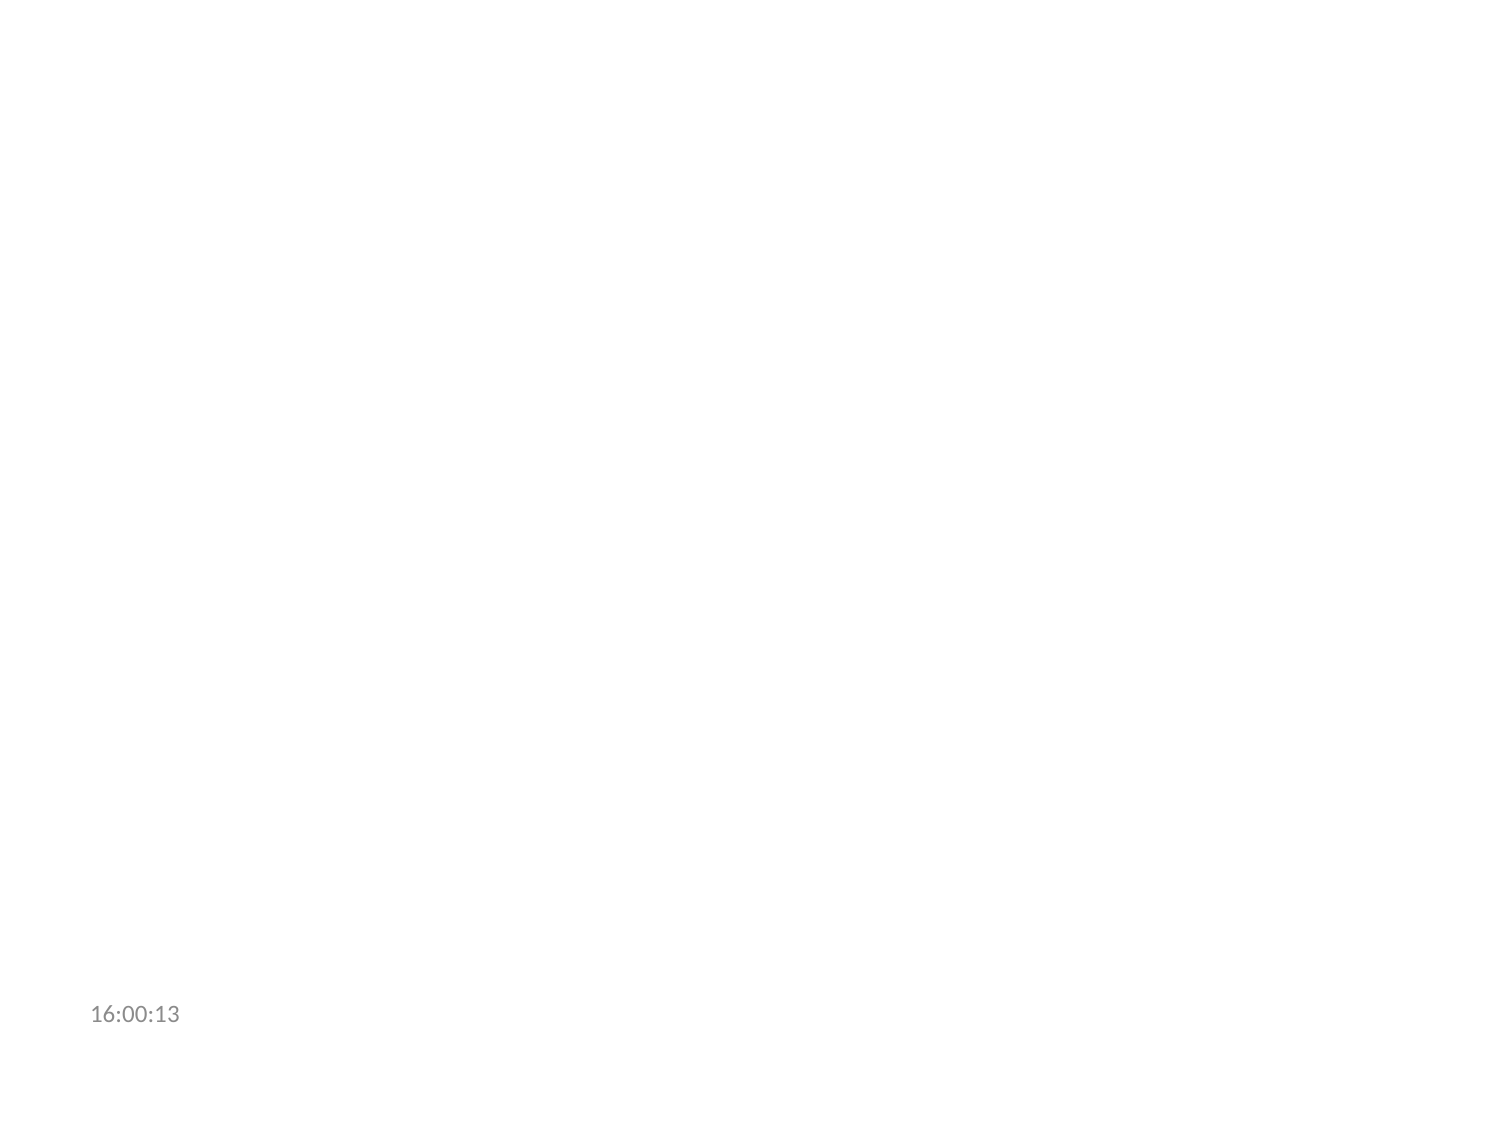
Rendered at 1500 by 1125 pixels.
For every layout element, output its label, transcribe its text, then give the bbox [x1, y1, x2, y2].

text_box 15:35:09 [75, 982, 425, 1043]
